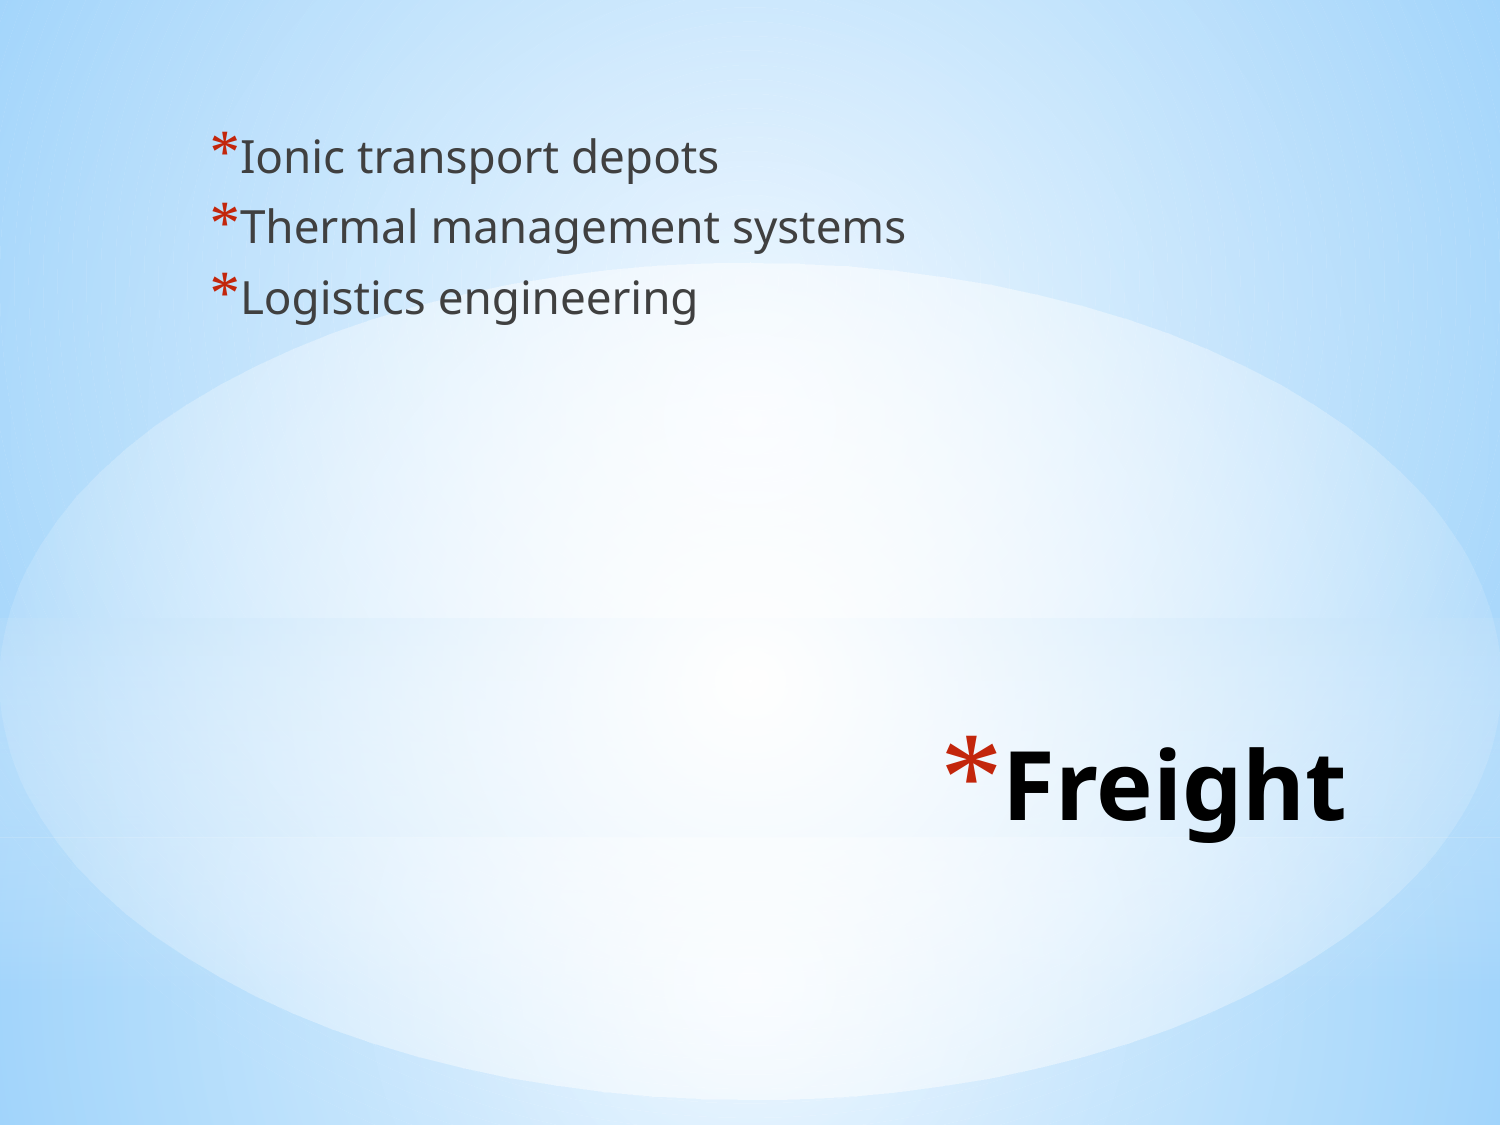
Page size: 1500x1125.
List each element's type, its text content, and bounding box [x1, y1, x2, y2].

title Freight [294, 717, 1363, 905]
list Ionic transport depots Thermal management systems Logistics engineering [187, 120, 1238, 690]
